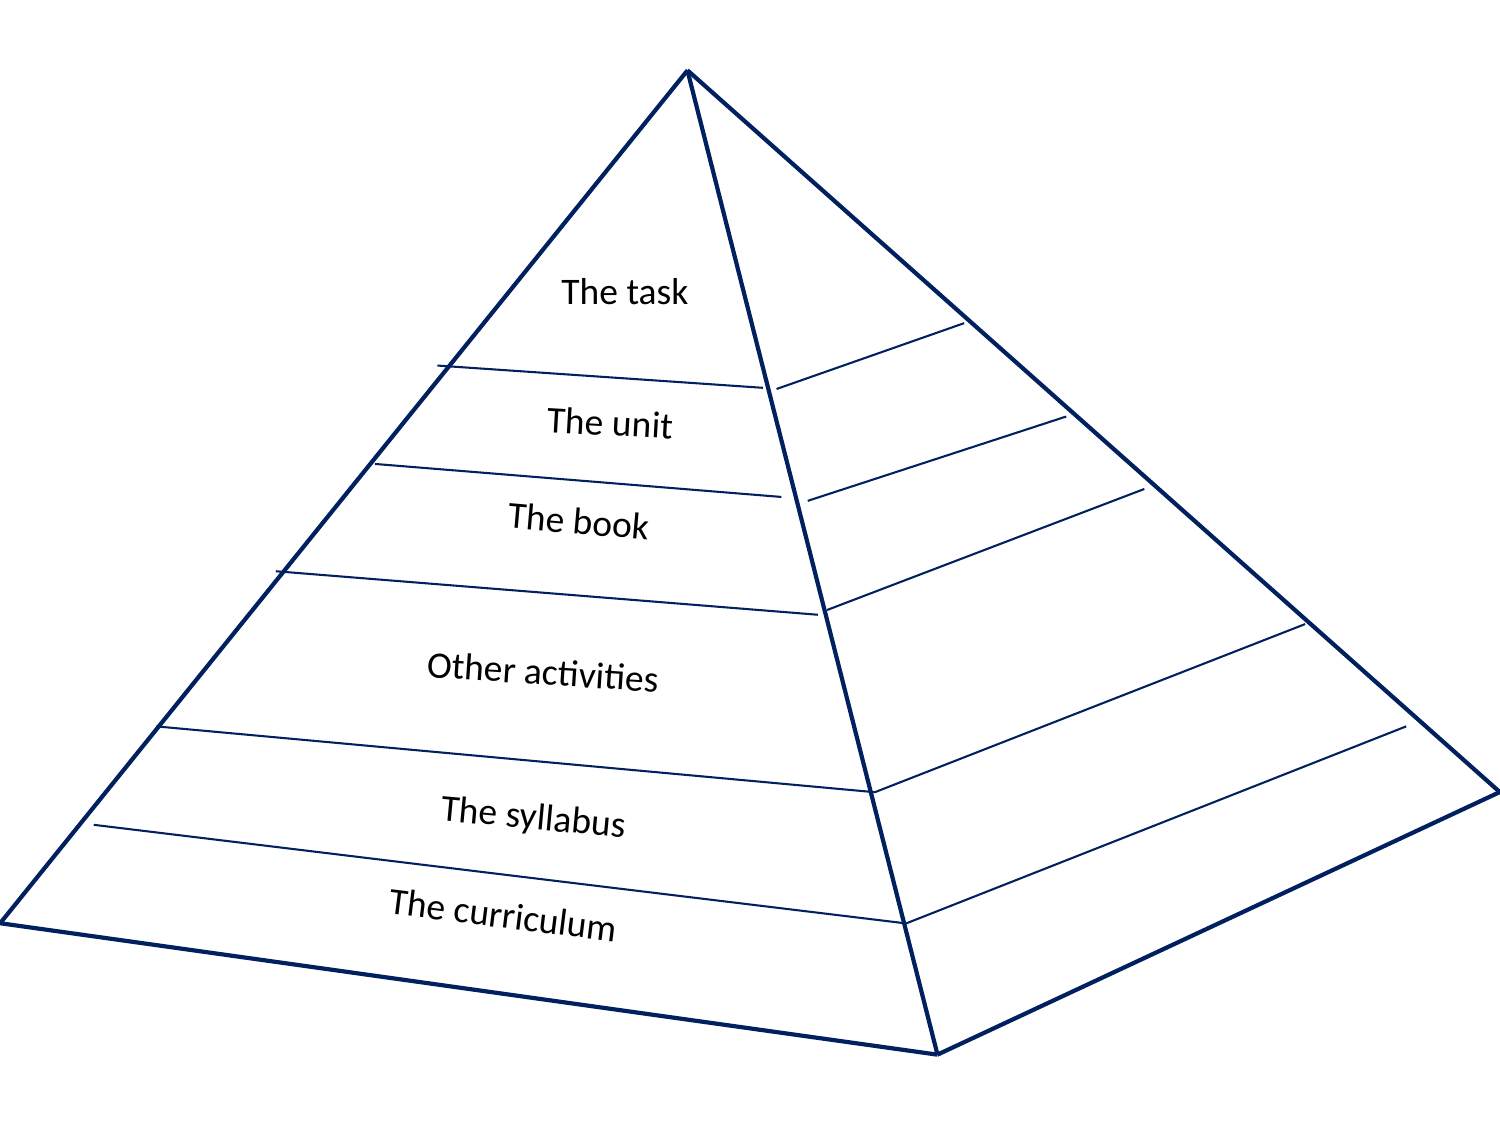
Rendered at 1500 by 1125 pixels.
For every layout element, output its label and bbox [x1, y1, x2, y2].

text_box [0, 70, 1500, 1055]
